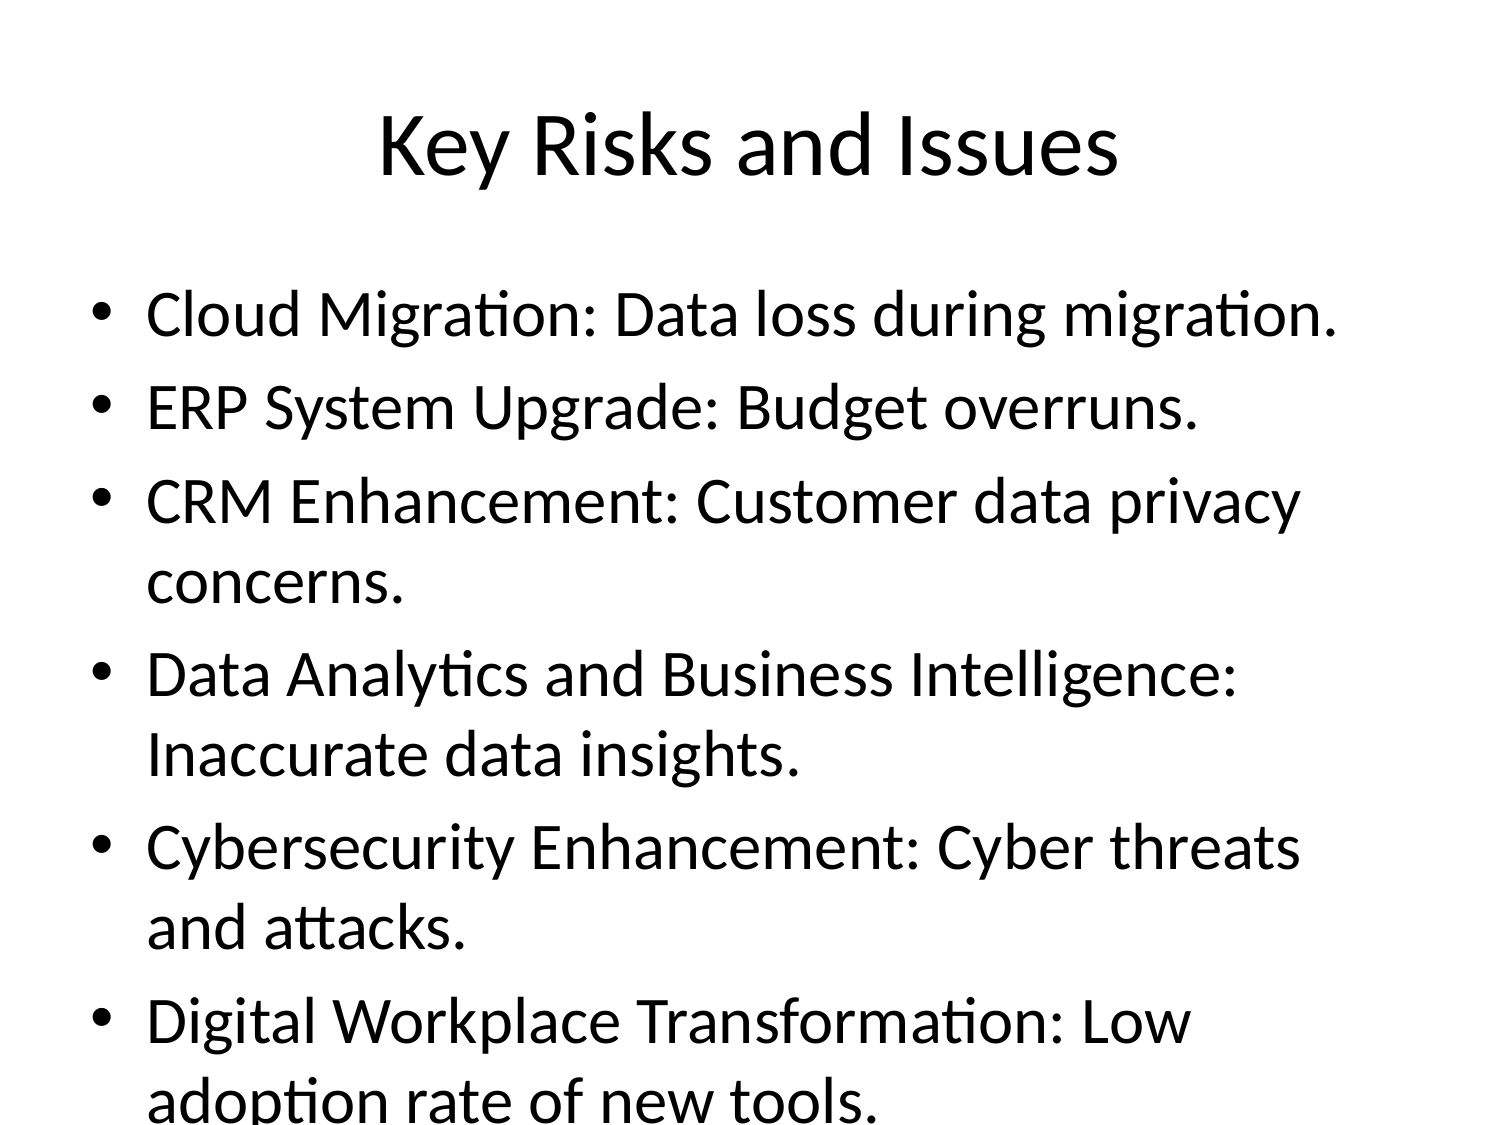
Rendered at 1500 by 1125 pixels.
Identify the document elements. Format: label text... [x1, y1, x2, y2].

list Cloud Migration: Data loss during migration. ERP System Upgrade: Budget overruns. CRM Enhancement: Customer data privacy concerns. Data Analytics and Business Intelligence: Inaccurate data insights. Cybersecurity Enhancement: Cyber threats and attacks. Digital Workplace Transformation: Low adoption rate of new tools. [75, 262, 1425, 1005]
title Key Risks and Issues [75, 45, 1425, 233]
